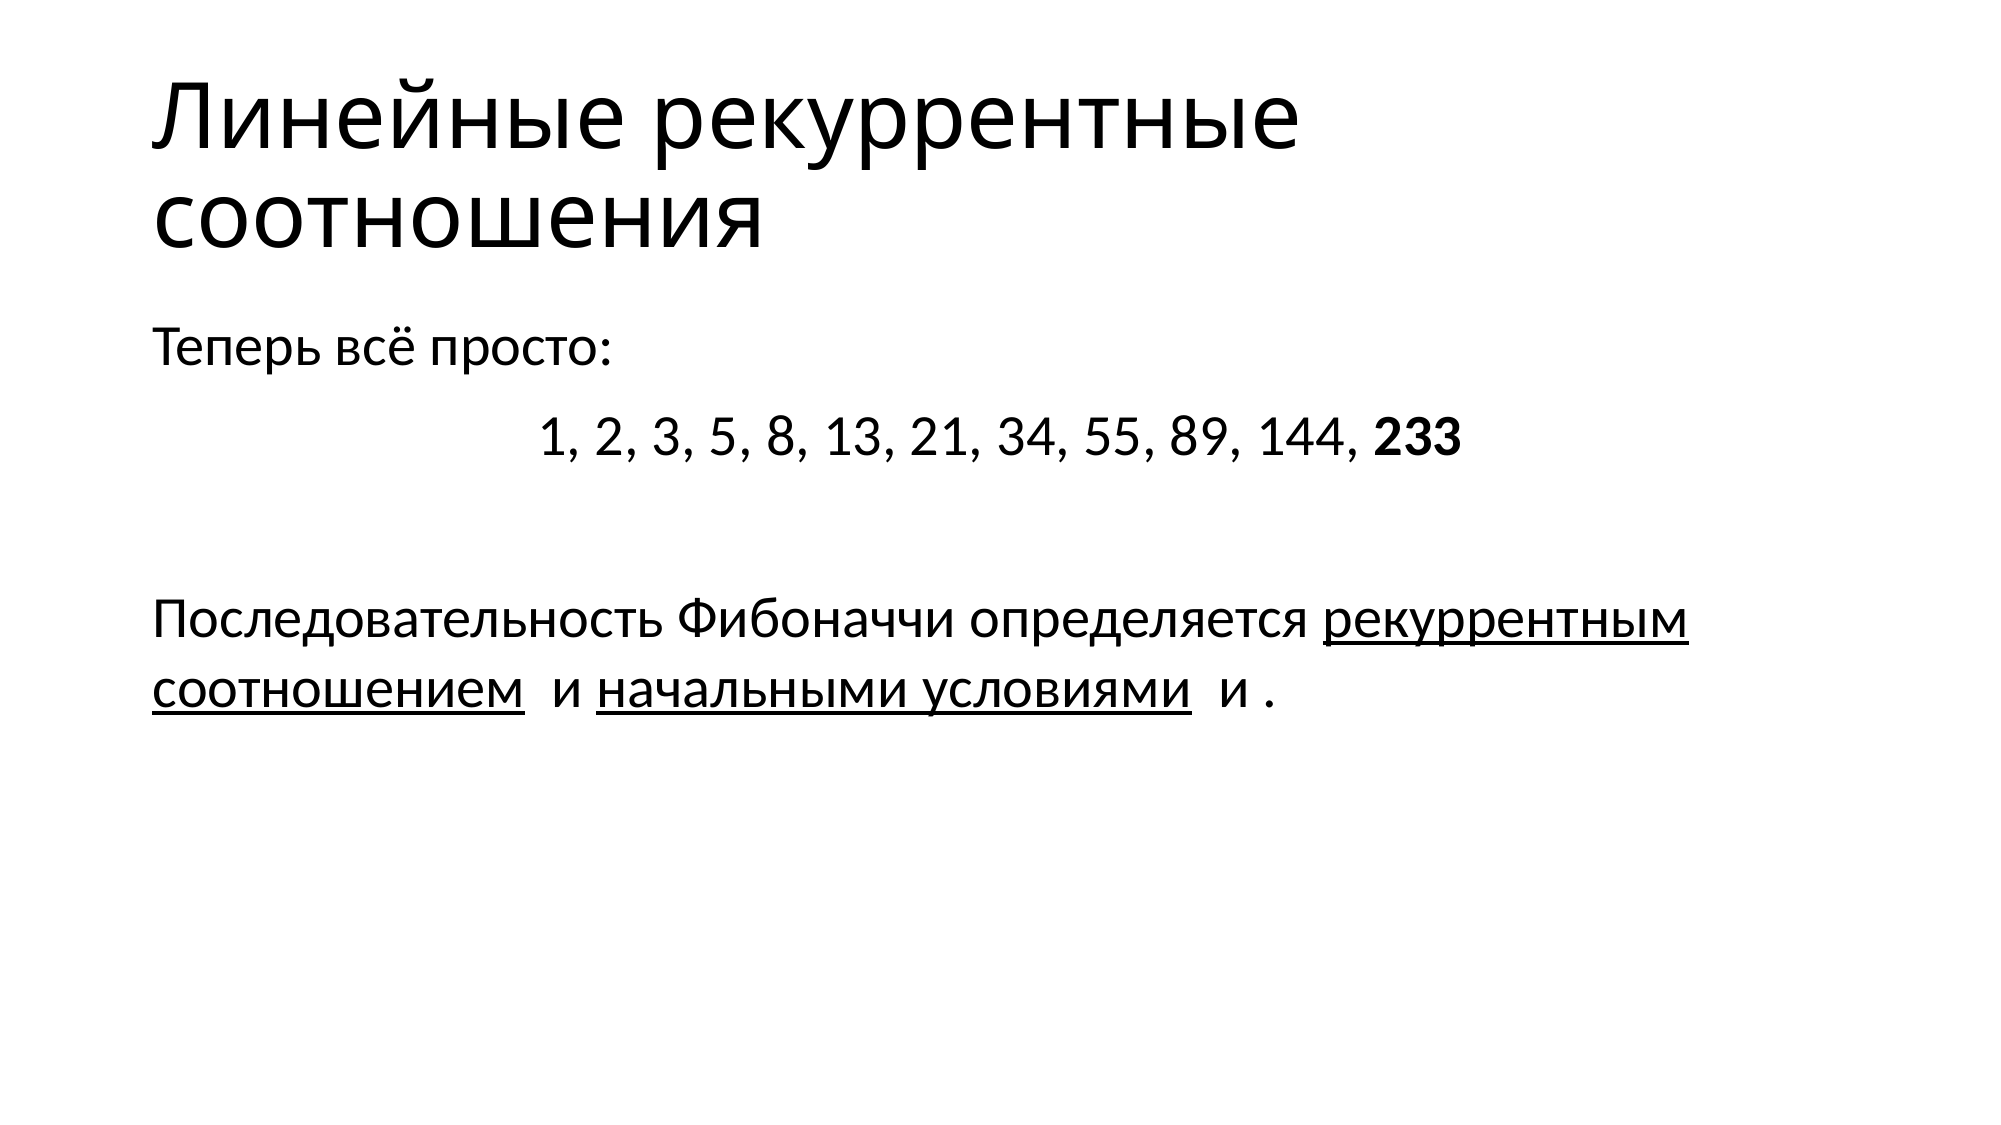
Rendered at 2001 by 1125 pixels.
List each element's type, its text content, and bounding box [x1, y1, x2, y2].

title Линейные рекуррентные соотношения [137, 59, 1863, 278]
